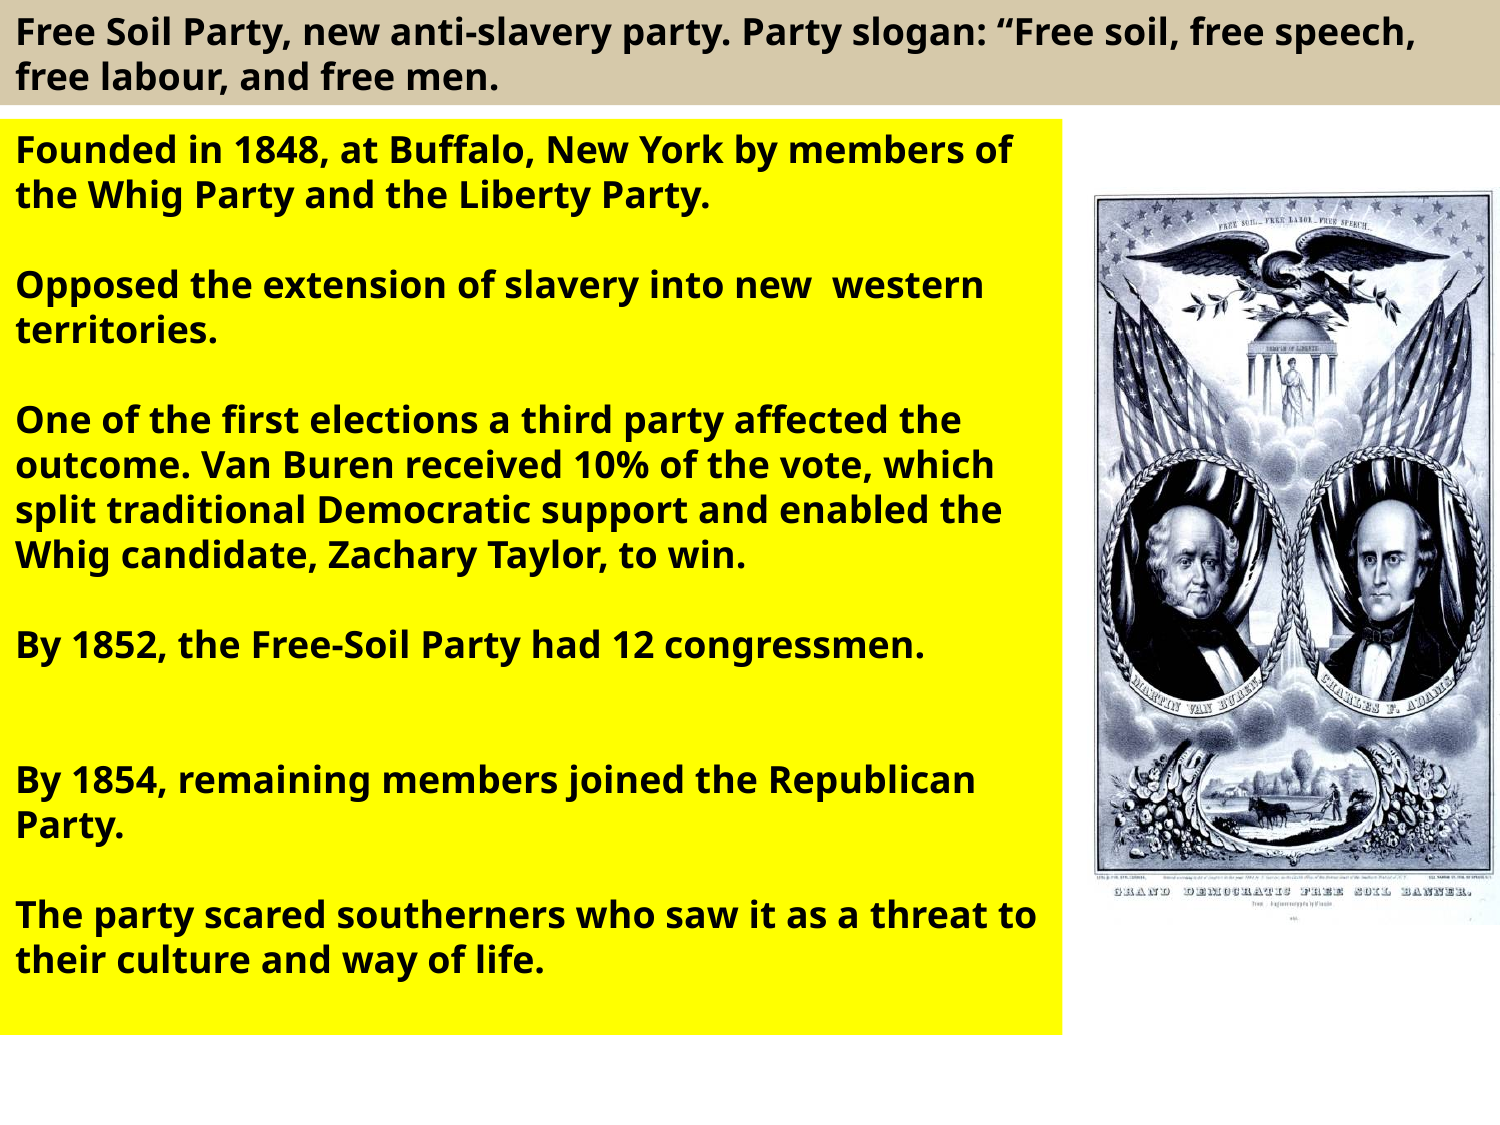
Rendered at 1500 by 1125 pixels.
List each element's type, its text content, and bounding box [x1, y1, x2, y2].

text_box Free Soil Party, new anti-slavery party. Party slogan: “Free soil, free speech, free labour, and free men. [0, 0, 1500, 106]
picture [1087, 187, 1500, 926]
text_box Founded in 1848, at Buffalo, New York by members of the Whig Party and the Liberty Party. Opposed the extension of slavery into new western territories. One of the first elections a third party affected the outcome. Van Buren received 10% of the vote, which split traditional Democratic support and enabled the Whig candidate, Zachary Taylor, to win. By 1852, the Free-Soil Party had 12 congressmen. By 1854, remaining members joined the Republican Party. The party scared southerners who saw it as a threat to their culture and way of life. [0, 118, 1063, 1035]
